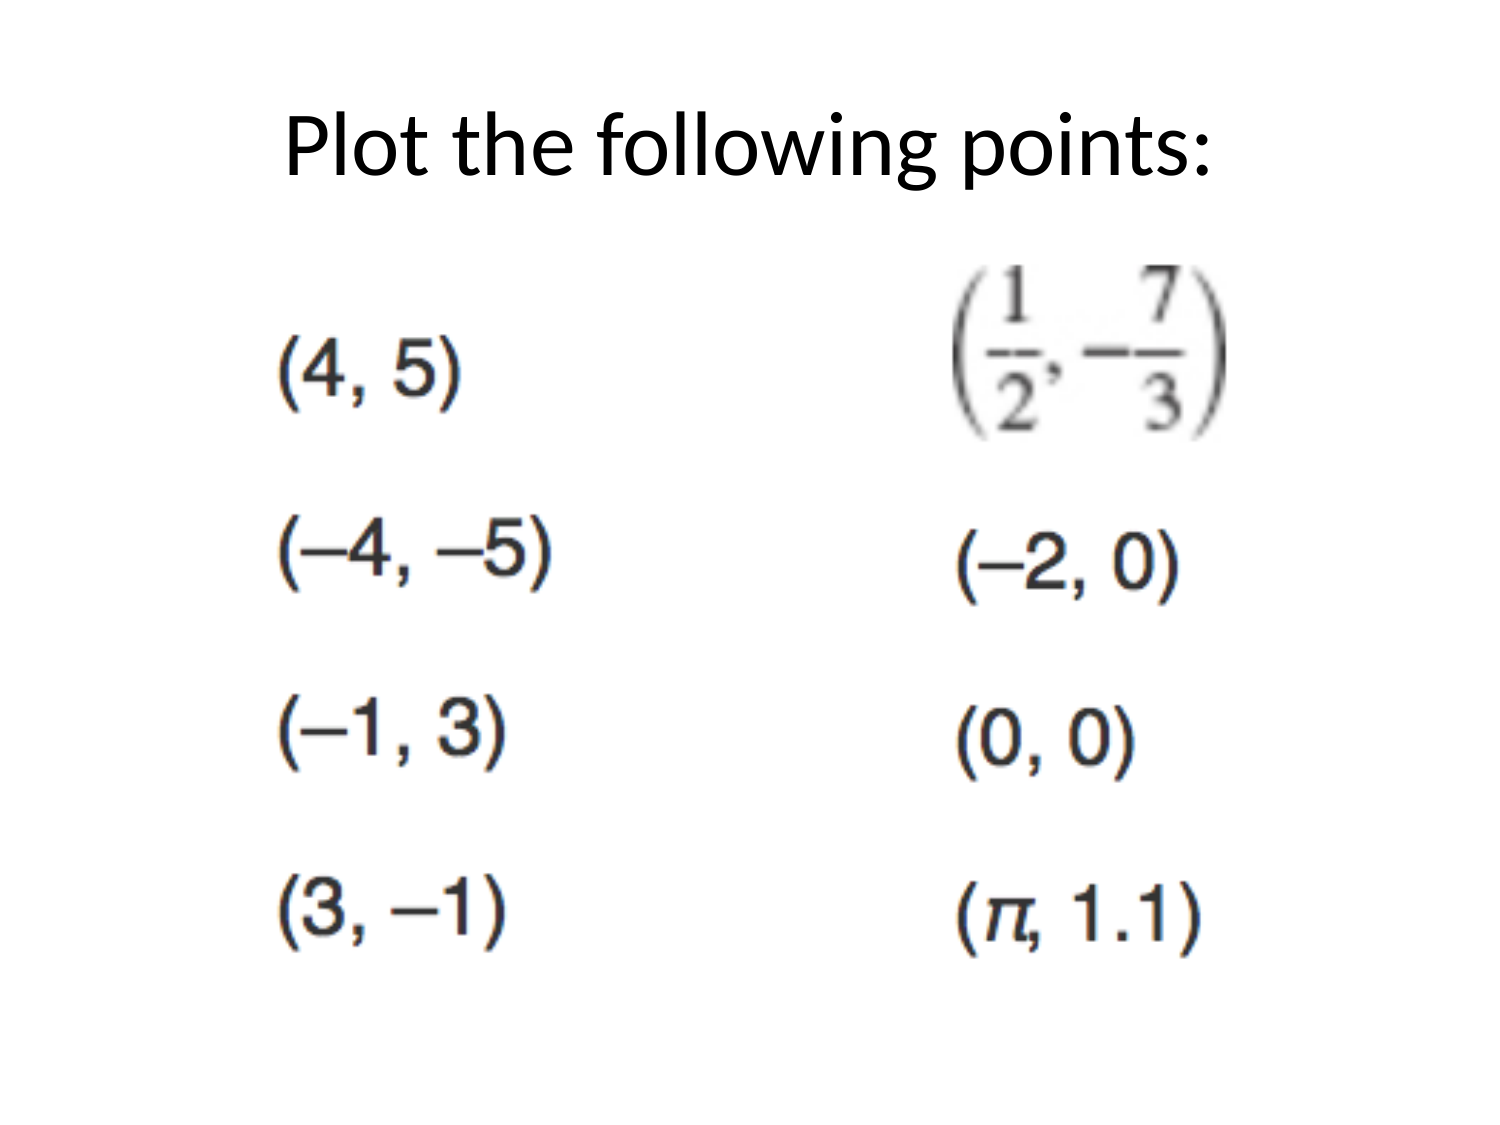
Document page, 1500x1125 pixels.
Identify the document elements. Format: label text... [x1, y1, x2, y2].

picture [948, 232, 1239, 976]
picture [258, 310, 572, 982]
title Plot the following points: [75, 45, 1425, 233]
